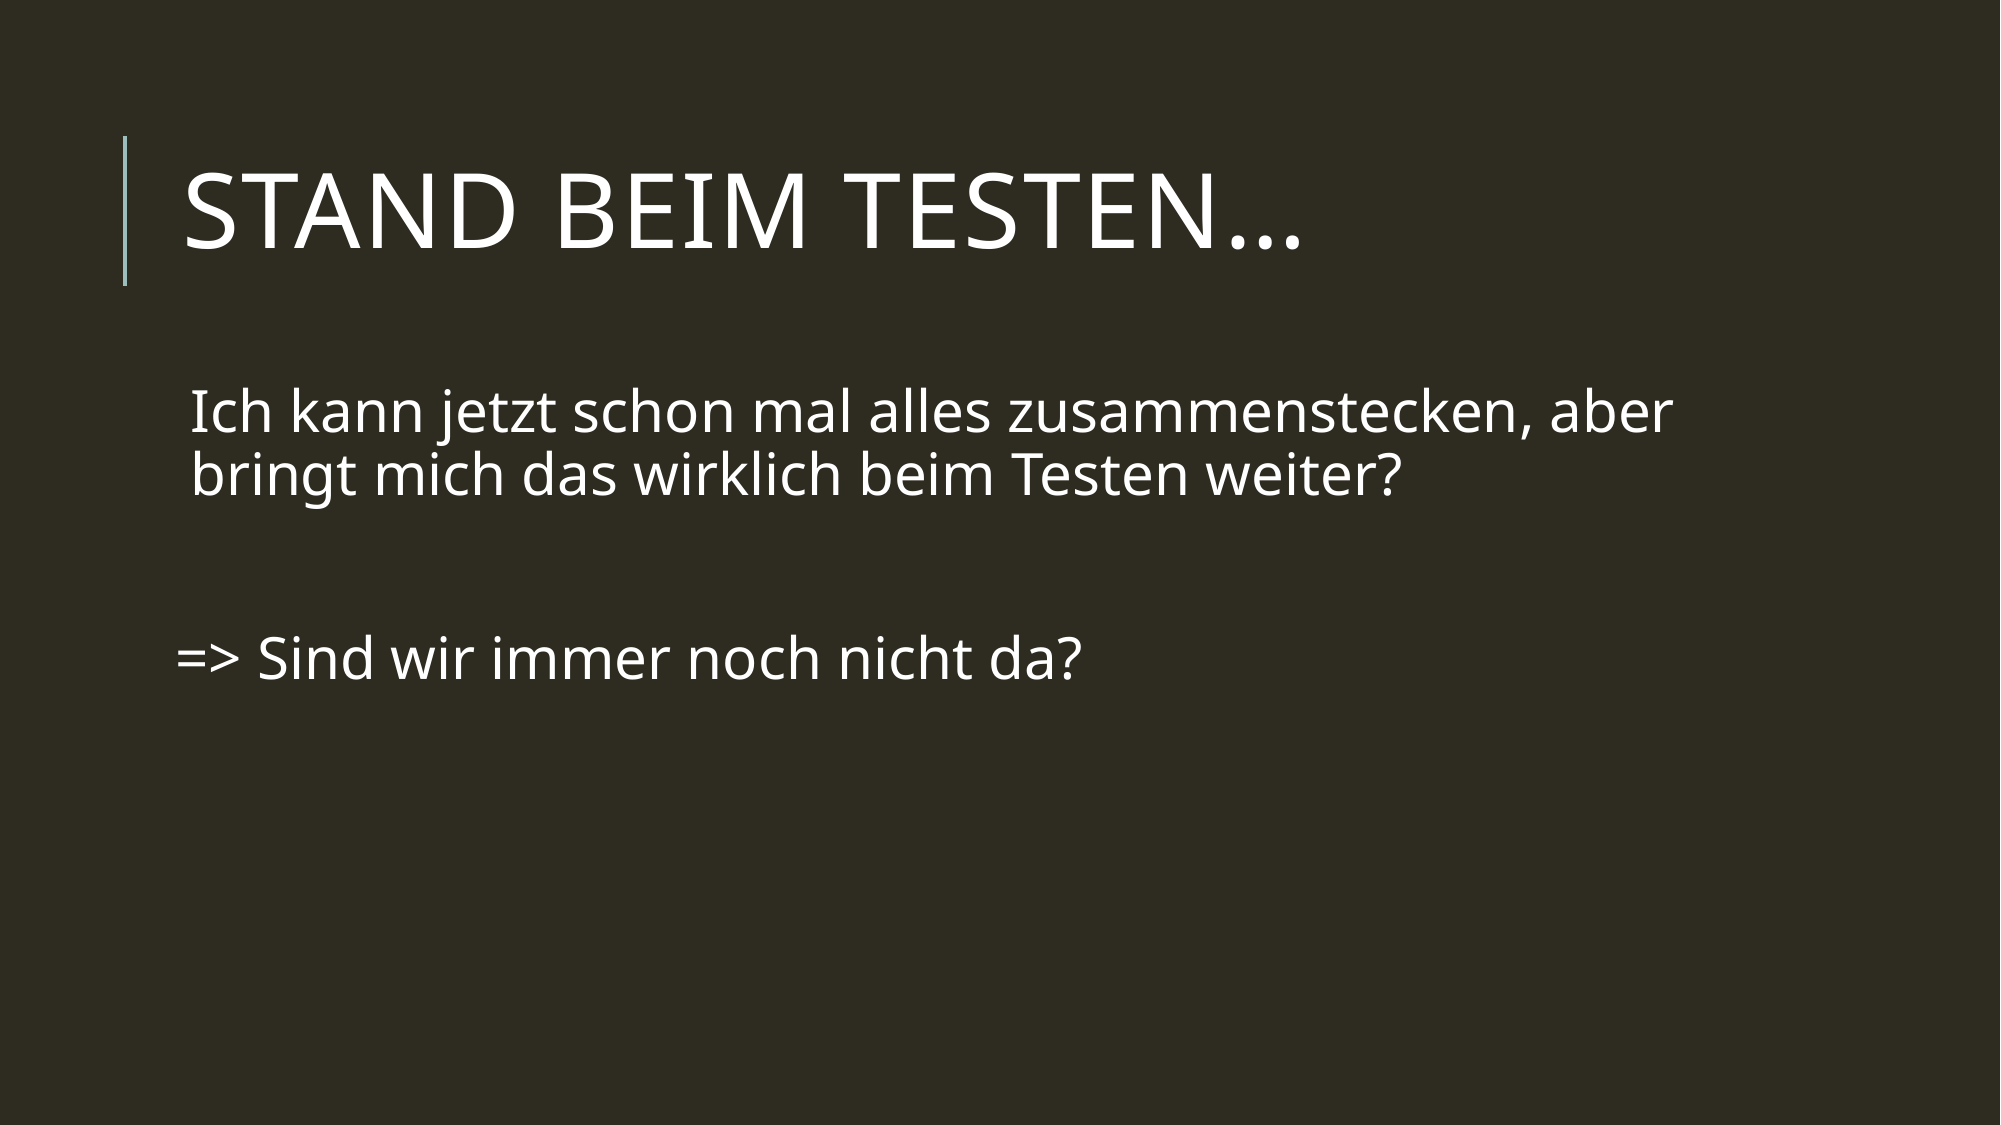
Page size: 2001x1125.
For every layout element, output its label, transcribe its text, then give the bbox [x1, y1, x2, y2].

title Stand beim Testen… [168, 96, 1763, 342]
list Ich kann jetzt schon mal alles zusammenstecken, aber bringt mich das wirklich beim Testen weiter? => Sind wir immer noch nicht da? [168, 375, 1763, 1035]
